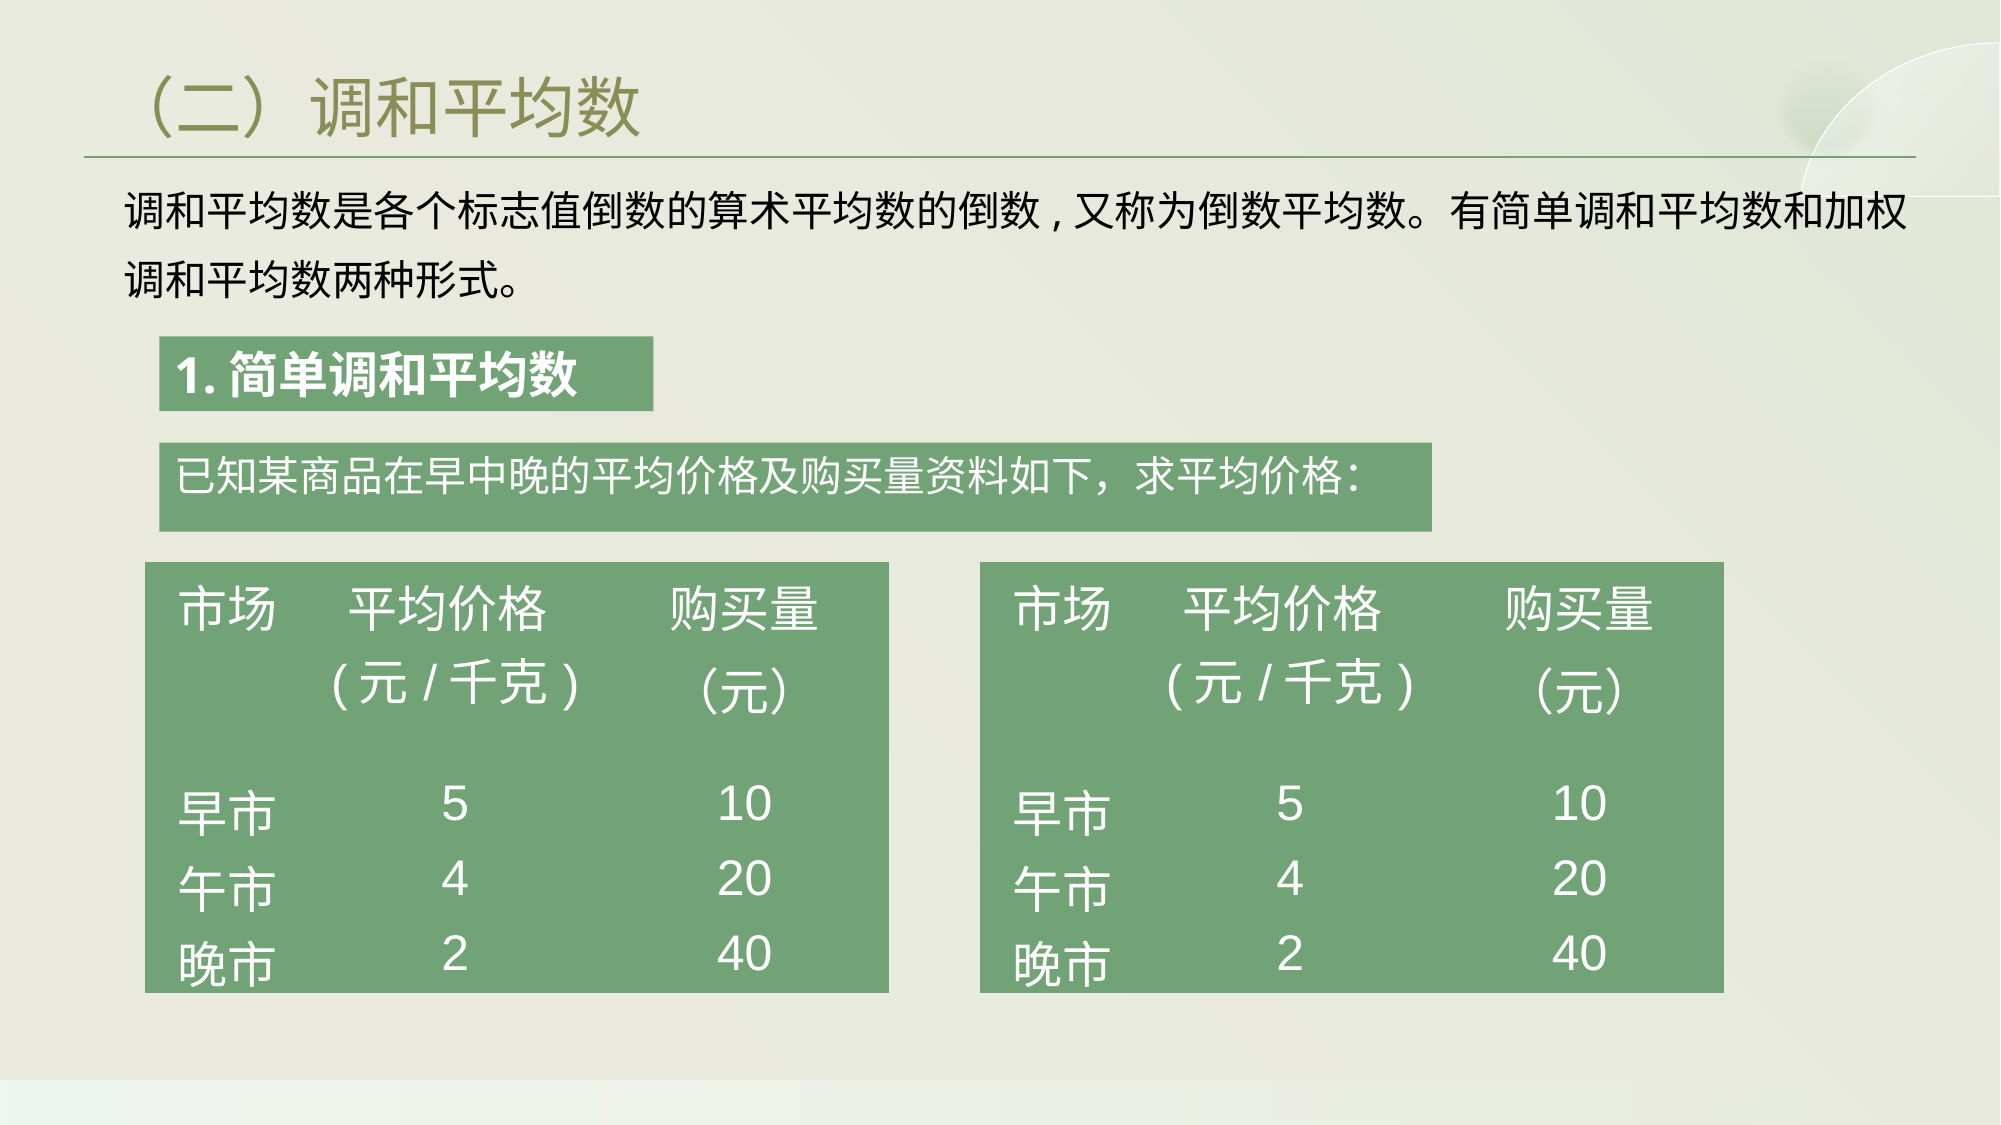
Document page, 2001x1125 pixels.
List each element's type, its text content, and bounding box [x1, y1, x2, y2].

table_cell 10 [1435, 767, 1724, 843]
table_cell 5 [1146, 767, 1435, 843]
table_cell 午市 [145, 843, 311, 918]
table_cell 4 [1146, 843, 1435, 918]
table_header 购买量 （元） [600, 562, 889, 767]
table_cell 晚市 [145, 918, 311, 993]
table_cell 午市 [980, 843, 1146, 918]
table_cell 2 [1146, 918, 1435, 993]
table_cell 2 [311, 918, 600, 993]
table_header 购买量 （元） [1435, 562, 1724, 767]
table_cell 20 [1435, 843, 1724, 918]
table_cell 20 [600, 843, 889, 918]
table_cell 5 [311, 767, 600, 843]
table_cell 4 [311, 843, 600, 918]
table_header 平均价格(元/千克) [311, 562, 600, 767]
text_box 调和平均数是各个标志值倒数的算术平均数的倒数,又称为倒数平均数。有简单调和平均数和加权调和平均数两种形式。 [108, 156, 1940, 312]
text_box （二）调和平均数 [108, 62, 1892, 134]
text_box 已知某商品在早中晚的平均价格及购买量资料如下，求平均价格： [159, 442, 1432, 532]
table_cell 10 [600, 767, 889, 843]
table_cell 40 [600, 918, 889, 993]
table_header 平均价格(元/千克) [1146, 562, 1435, 767]
table_header 市场 [145, 562, 311, 767]
table_cell 晚市 [980, 918, 1146, 993]
table_header 市场 [980, 562, 1146, 767]
table_cell 40 [1435, 918, 1724, 993]
table_cell 早市 [980, 767, 1146, 843]
text_box 1.简单调和平均数 [159, 336, 654, 412]
table_cell 早市 [145, 767, 311, 843]
